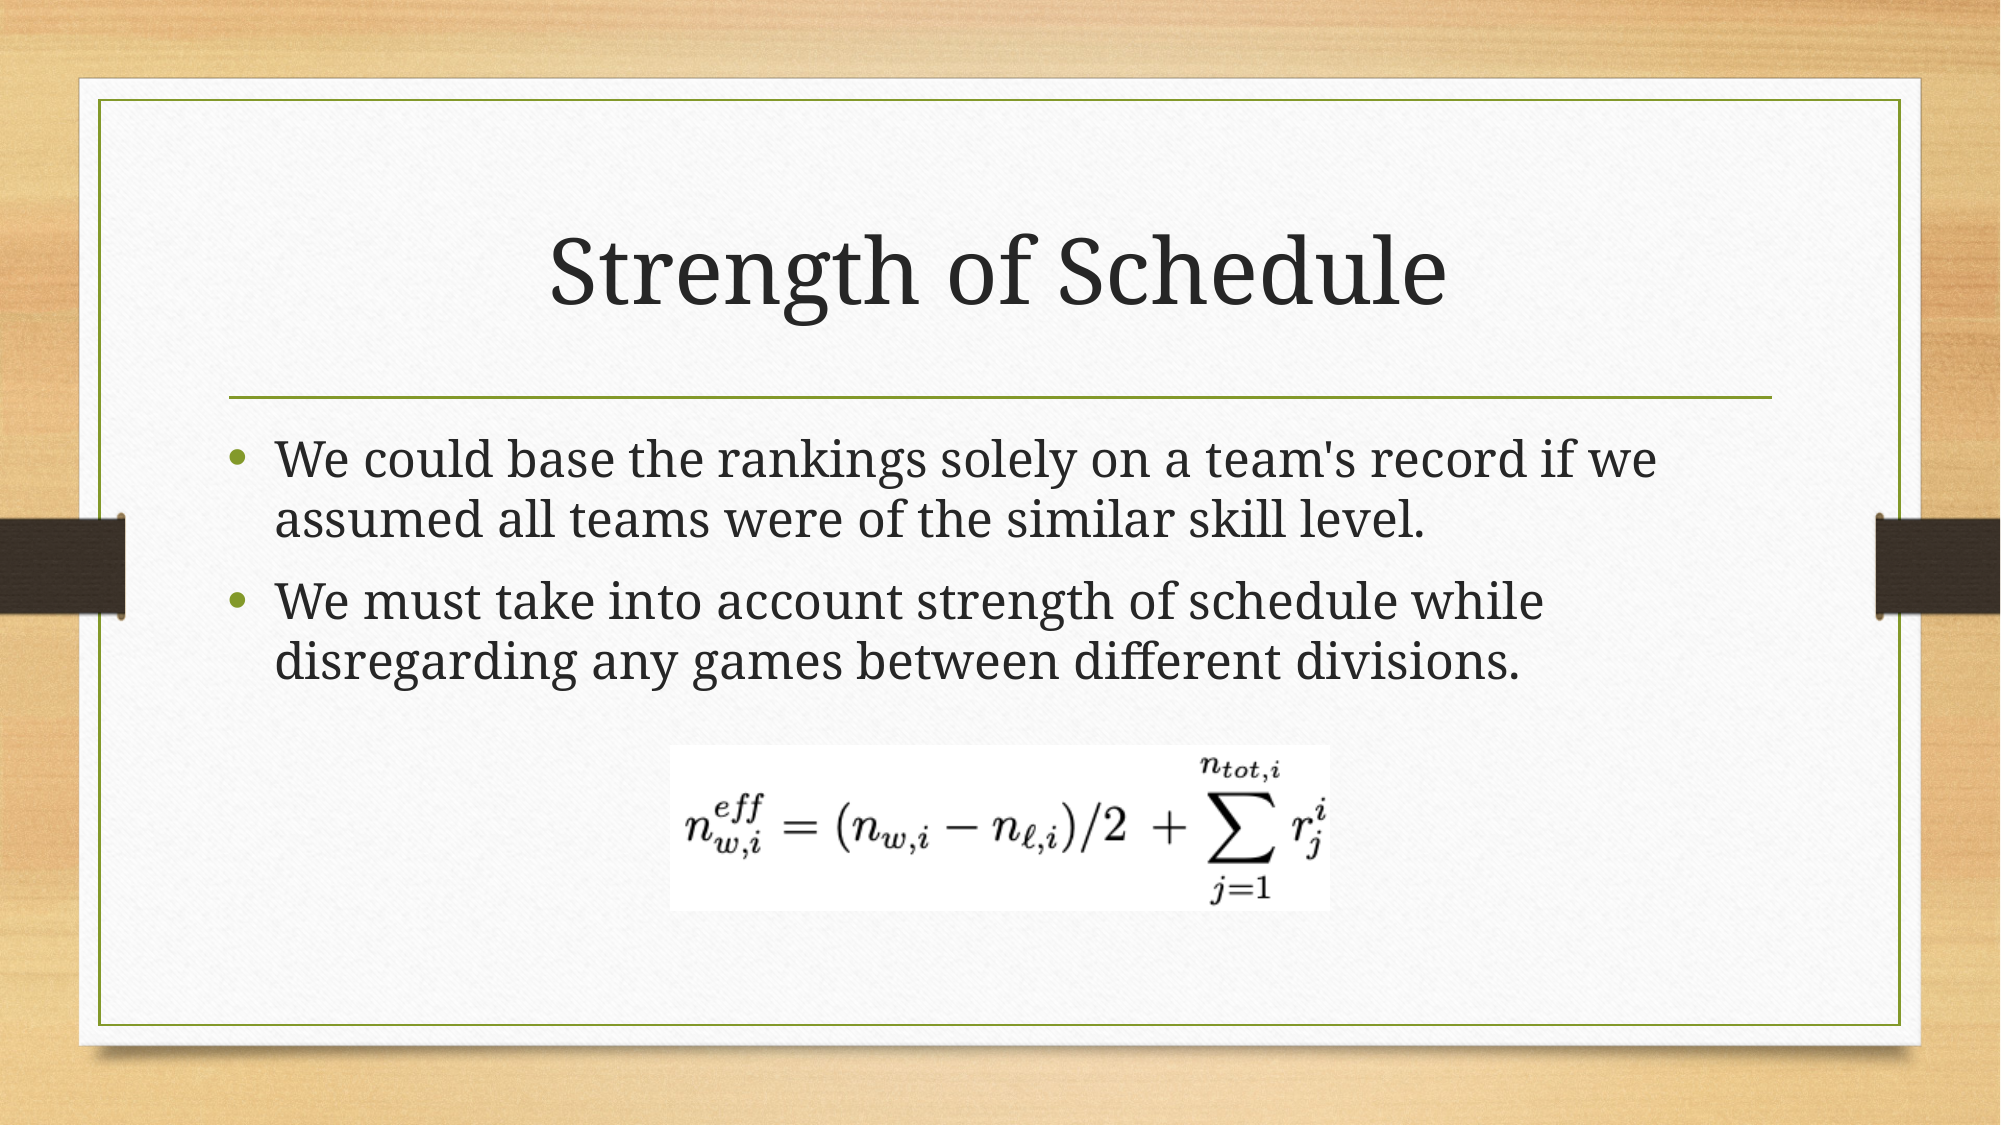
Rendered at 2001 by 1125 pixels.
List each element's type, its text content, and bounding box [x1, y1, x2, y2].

list We could base the rankings solely on a team's record if we assumed all teams were of the similar skill level. We must take into account strength of schedule while disregarding any games between different divisions. [212, 419, 1788, 964]
title Strength of Schedule [212, 161, 1788, 375]
picture [0, 0, 2001, 1125]
